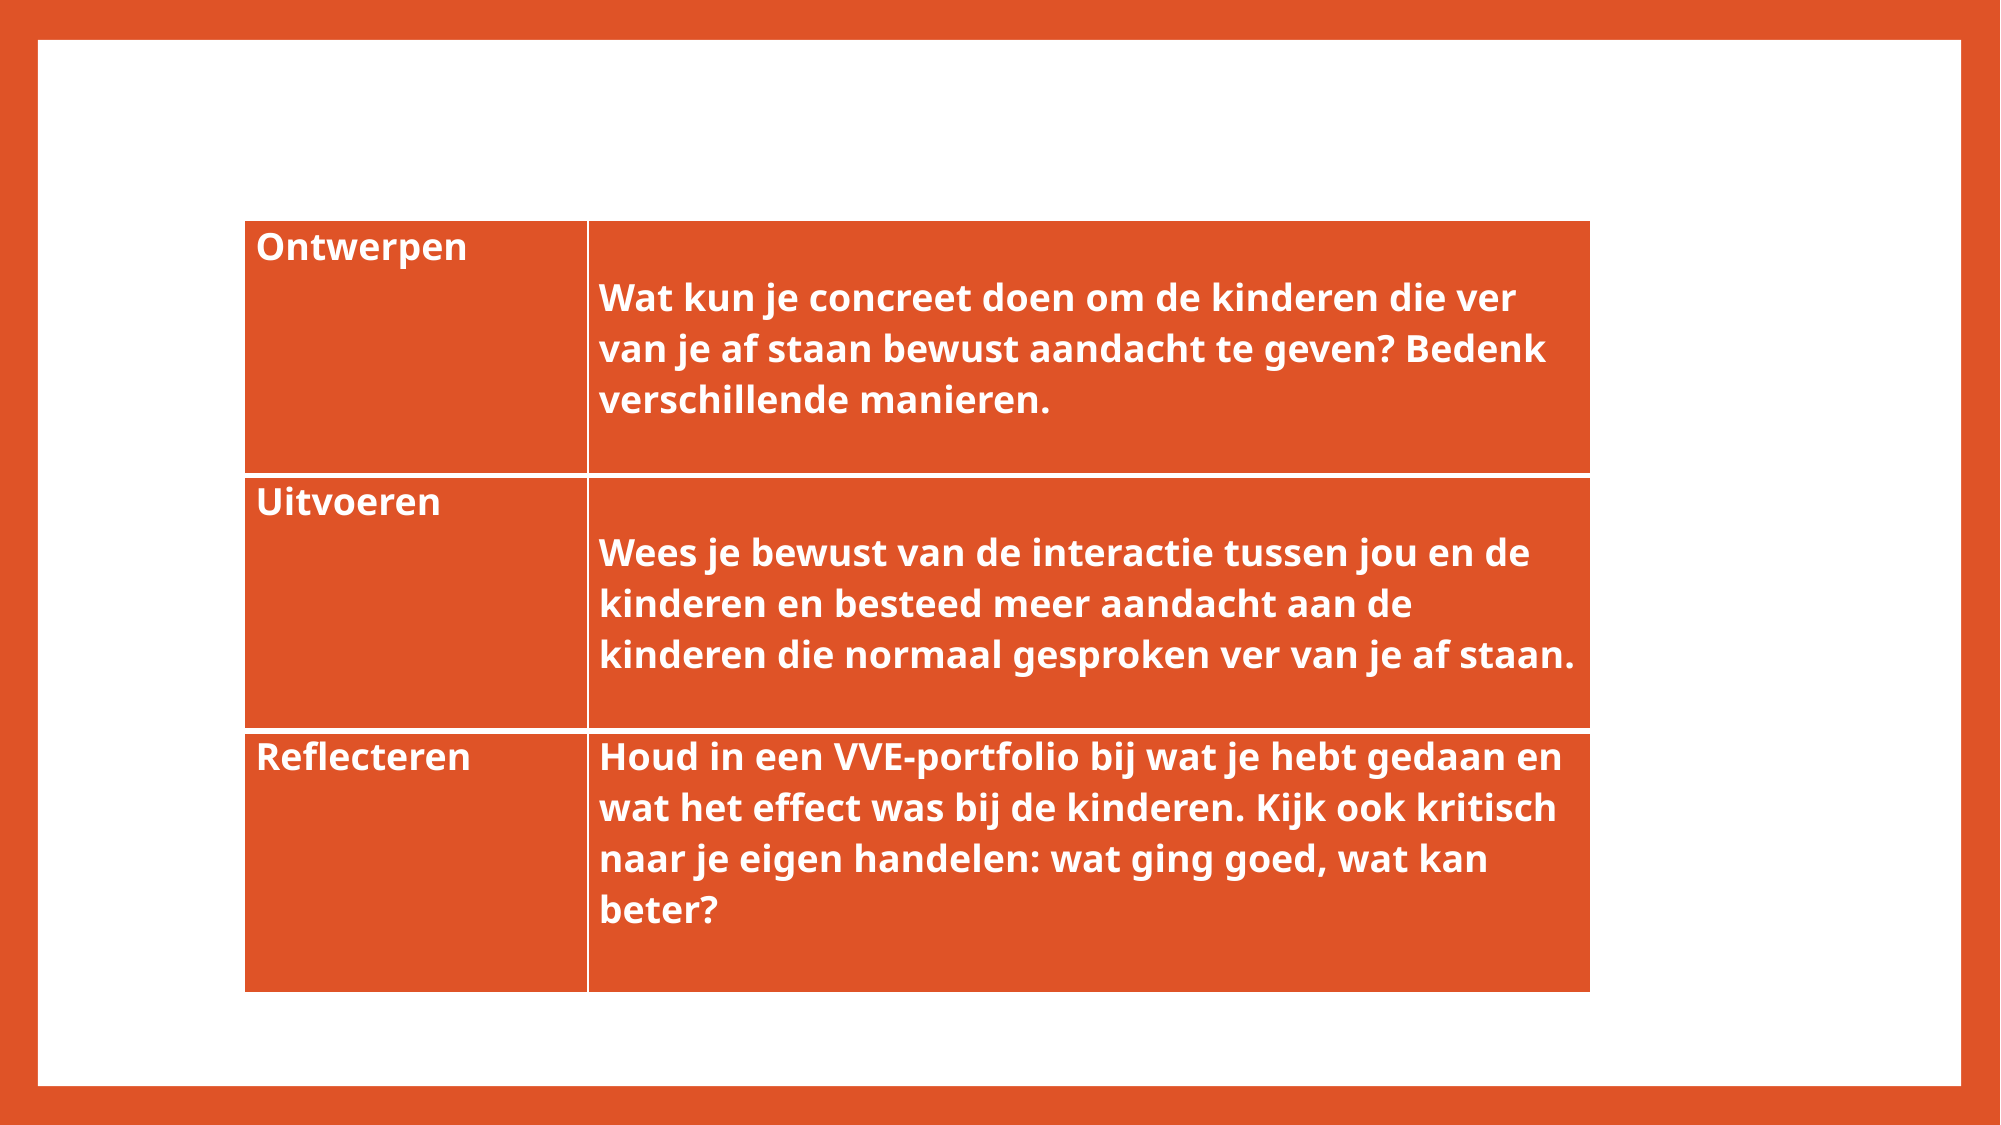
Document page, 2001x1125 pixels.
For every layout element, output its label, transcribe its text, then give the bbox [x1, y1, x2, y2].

table_header Ontwerpen [245, 221, 587, 473]
table_cell Uitvoeren [245, 478, 587, 728]
table_cell Wees je bewust van de interactie tussen jou en de kinderen en besteed meer aandacht aan de kinderen die normaal gesproken ver van je af staan. [589, 478, 1590, 728]
table_cell Reflecteren [245, 734, 587, 992]
table_header Wat kun je concreet doen om de kinderen die ver van je af staan bewust aandacht te geven? Bedenk verschillende manieren. [589, 221, 1590, 473]
table_cell Houd in een VVE-portfolio bij wat je hebt gedaan en wat het effect was bij de kinderen. Kijk ook kritisch naar je eigen handelen: wat ging goed, wat kan beter? [589, 734, 1590, 992]
